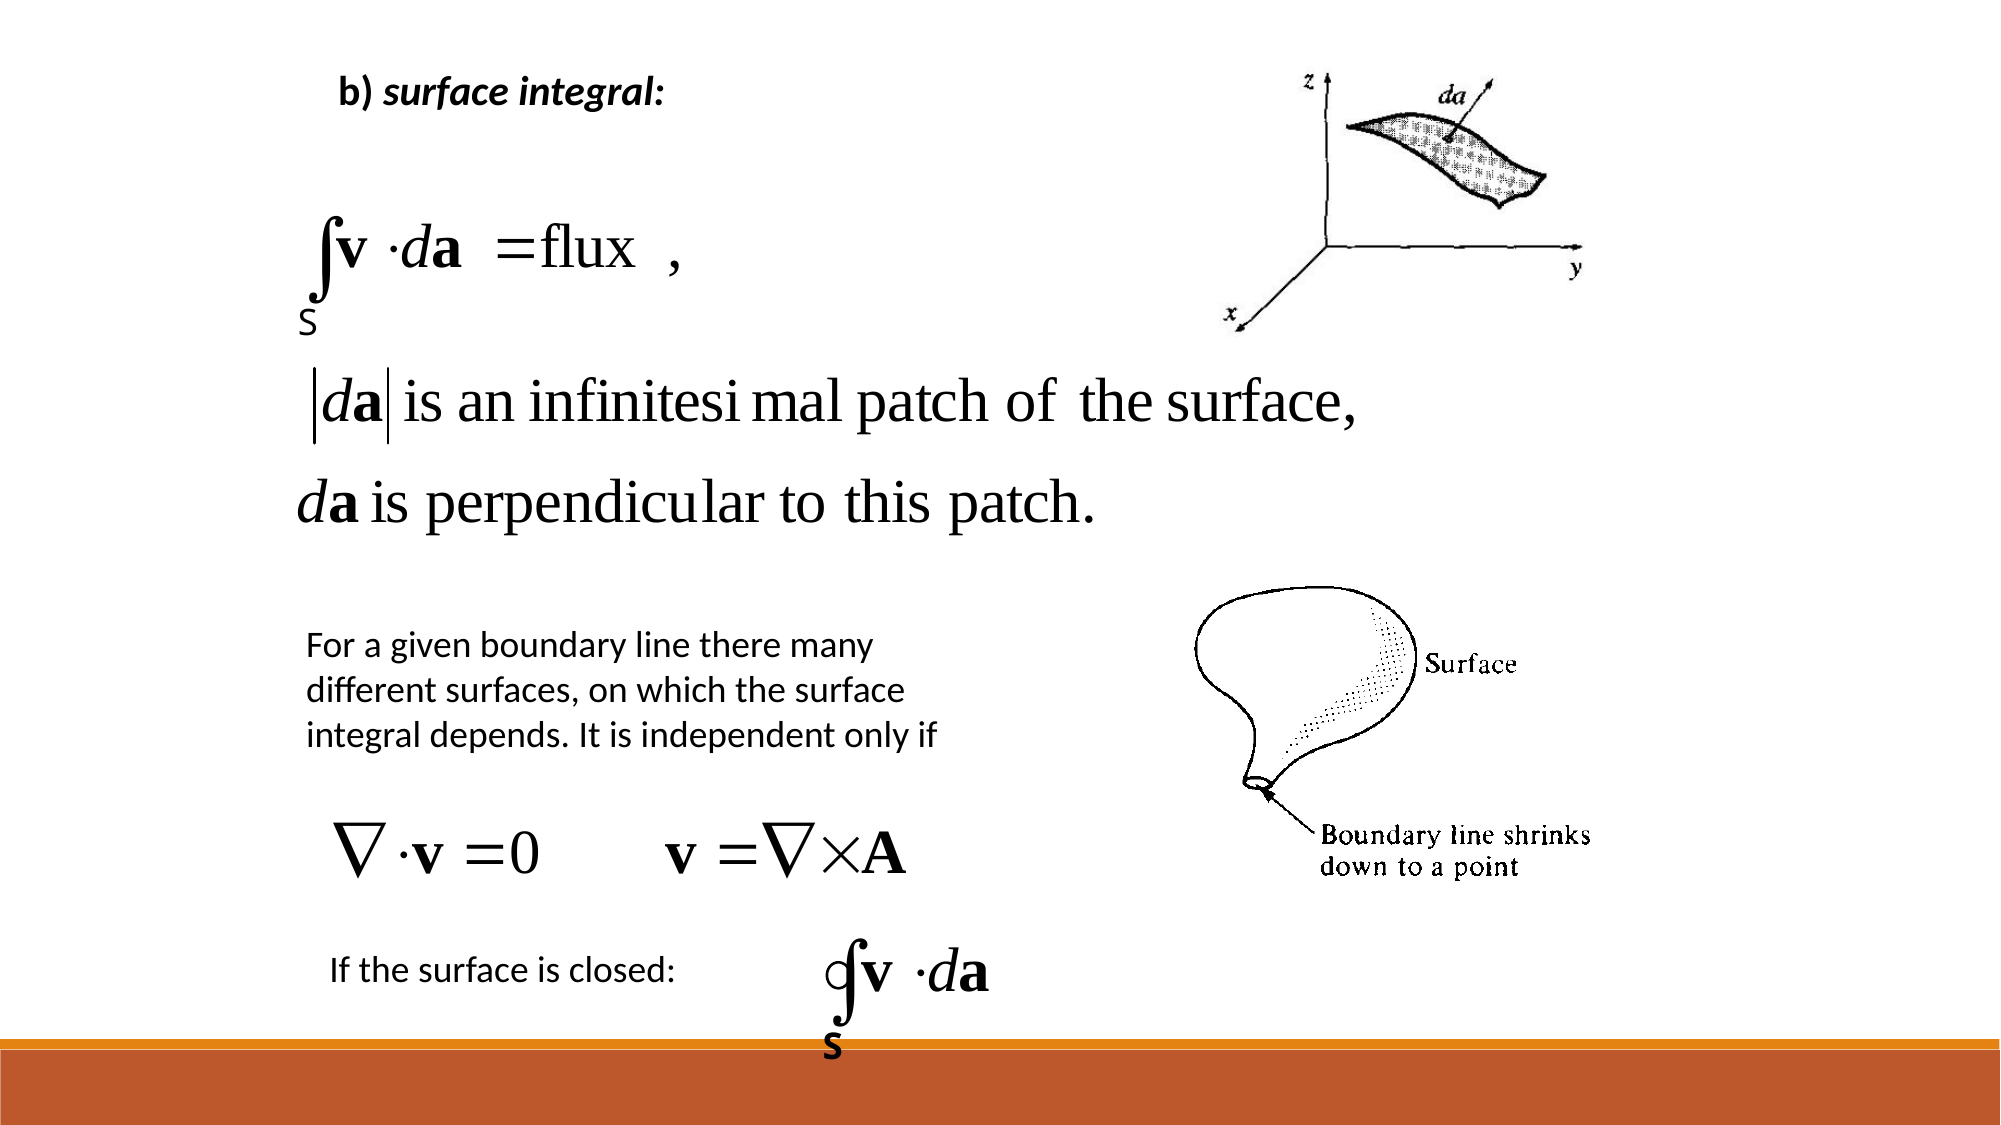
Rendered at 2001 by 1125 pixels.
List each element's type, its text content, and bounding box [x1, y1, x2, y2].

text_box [286, 536, 1751, 1076]
picture [1149, 49, 1651, 349]
text_box b) surface integral: [323, 56, 681, 122]
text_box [286, 191, 1389, 536]
